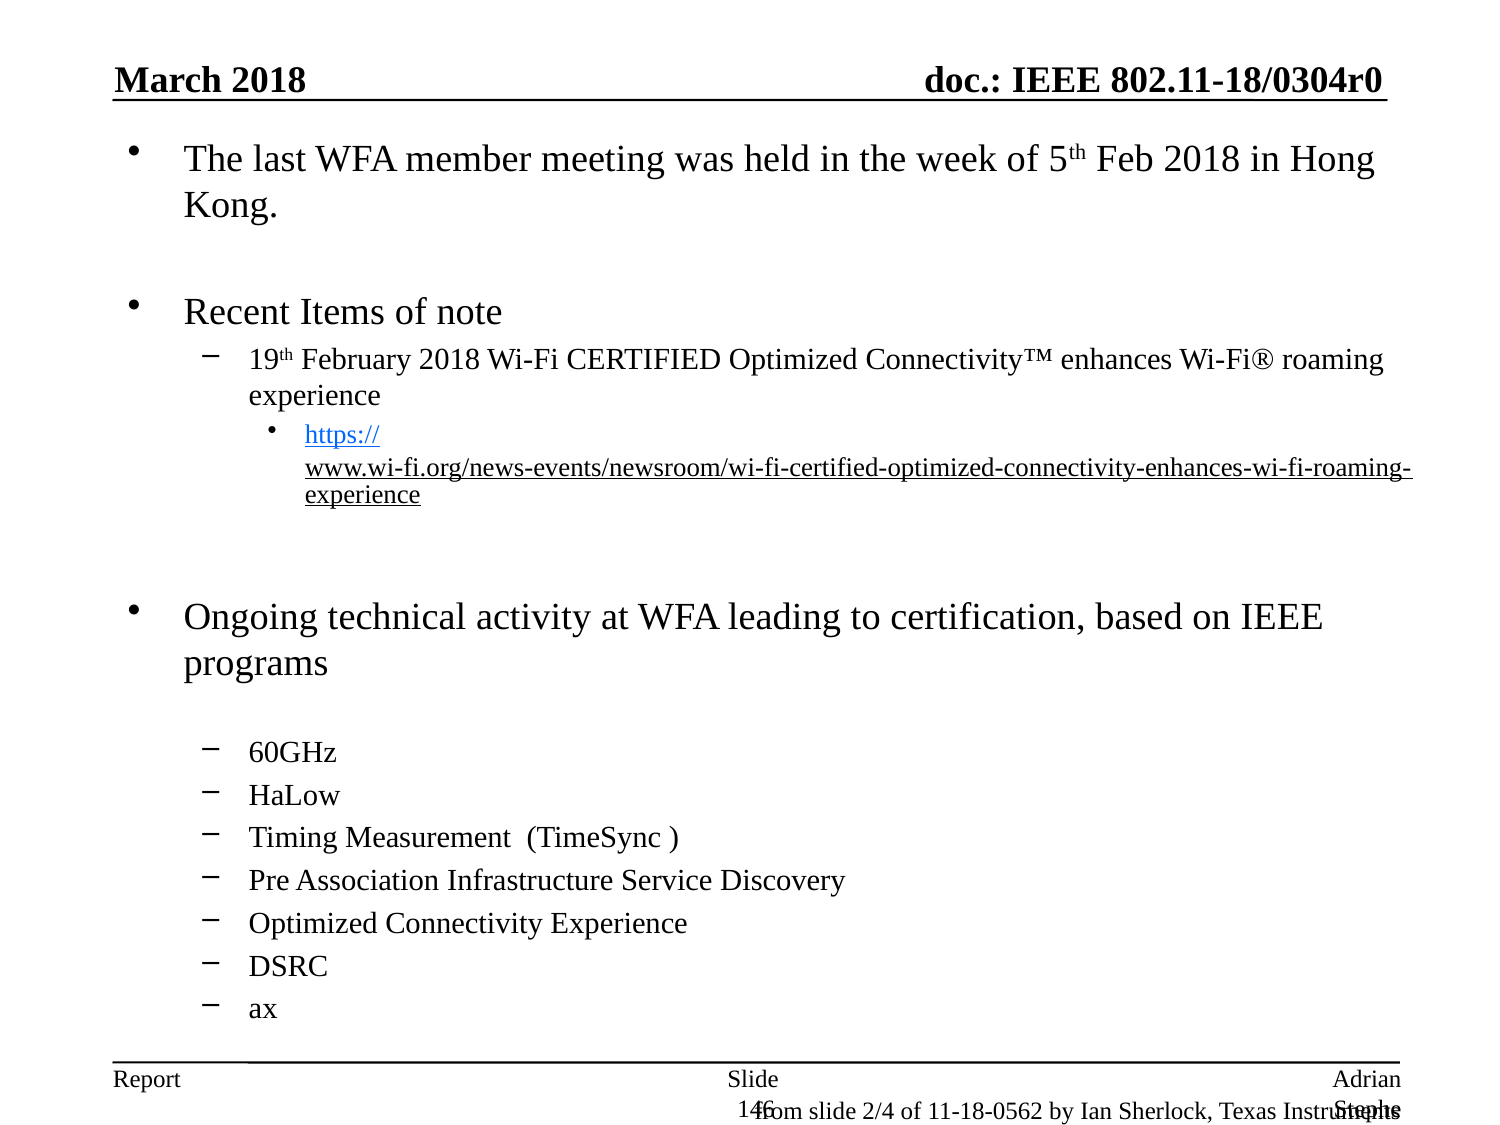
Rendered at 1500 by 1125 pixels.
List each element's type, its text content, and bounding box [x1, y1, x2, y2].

text_box from slide 2/4 of 11-18-0562 by Ian Sherlock, Texas Instruments [343, 1087, 1417, 1125]
list The last WFA member meeting was held in the week of 5th Feb 2018 in Hong Kong. Recent Items of note 19th February 2018 Wi-Fi CERTIFIED Optimized Connectivity™ enhances Wi-Fi® roaming experience https://www.wi-fi.org/news-events/newsroom/wi-fi-certified-optimized-connectivity-enhances-wi-fi-roaming-experience Ongoing technical activity at WFA leading to certification, based on IEEE programs 60GHz HaLow Timing Measurement (TimeSync ) Pre Association Infrastructure Service Discovery Optimized Connectivity Experience DSRC ax [112, 125, 1436, 1012]
slide_number Slide 146 [711, 1061, 801, 1093]
footer Adrian Stephens, Intel Corporation [1324, 1061, 1402, 1093]
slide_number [114, 54, 374, 101]
